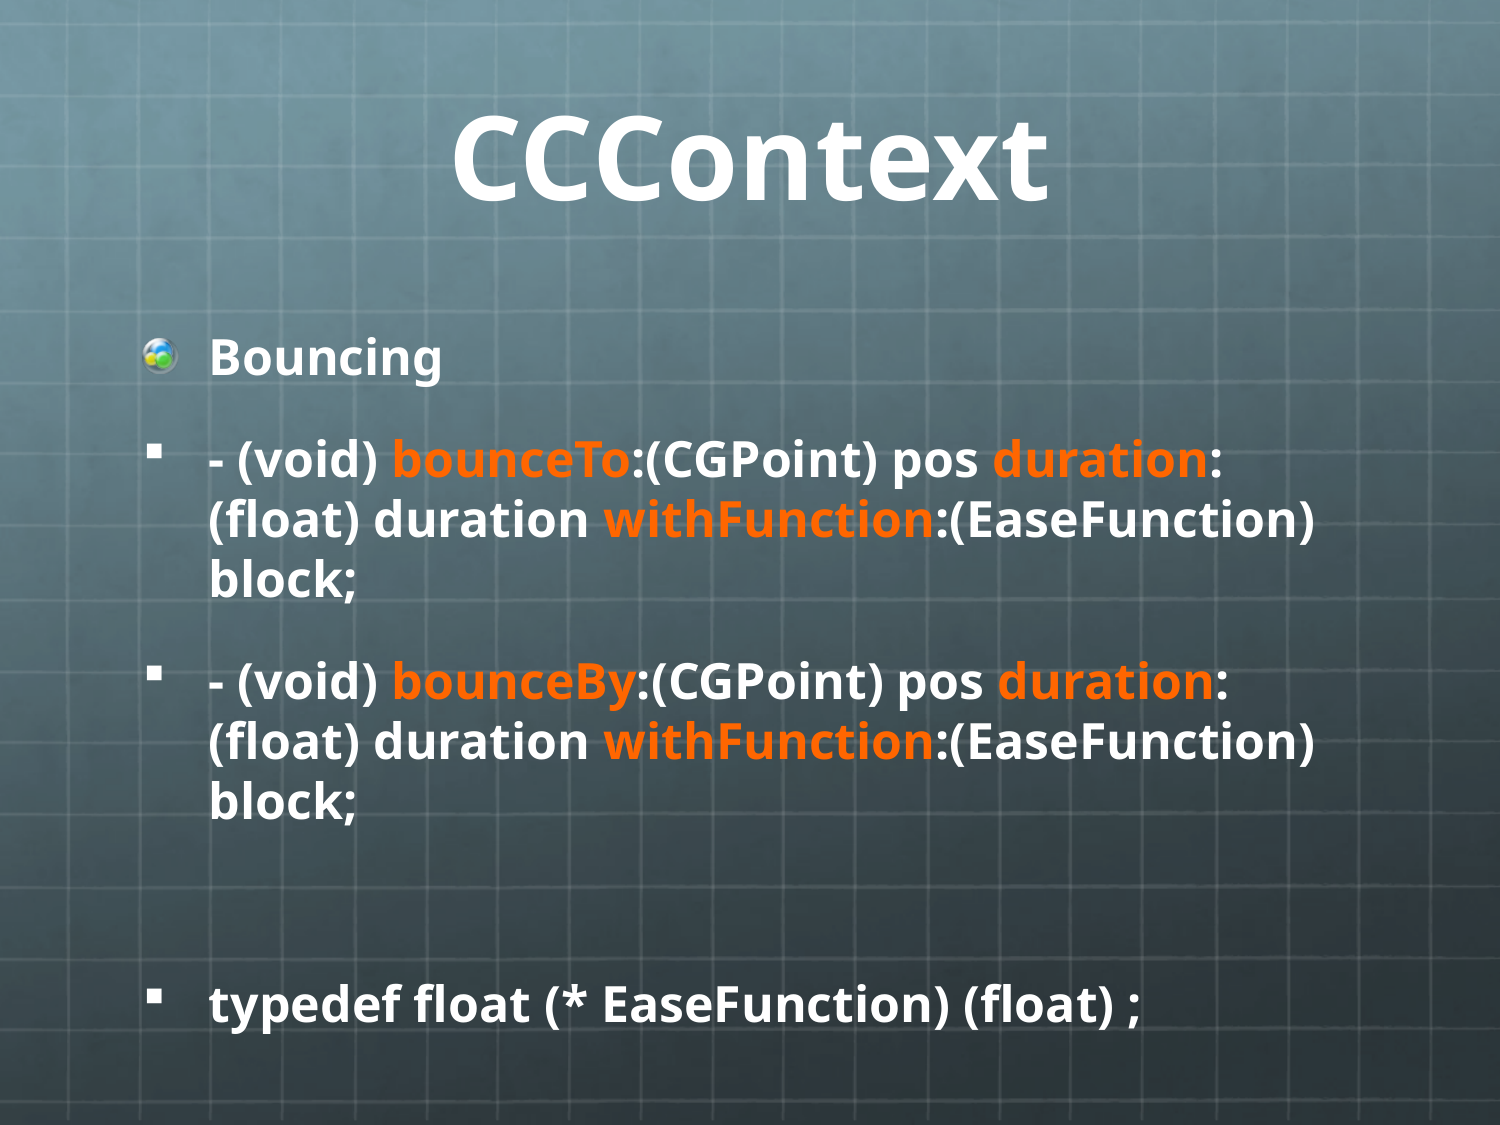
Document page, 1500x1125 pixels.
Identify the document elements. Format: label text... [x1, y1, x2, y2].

list Bouncing - (void) bounceTo:(CGPoint) pos duration:(float) duration withFunction:(EaseFunction) block; - (void) bounceBy:(CGPoint) pos duration:(float) duration withFunction:(EaseFunction) block; typedef float (* EaseFunction) (float) ; [127, 318, 1372, 1099]
picture [0, 0, 1500, 1125]
title CCContext [127, 17, 1372, 289]
